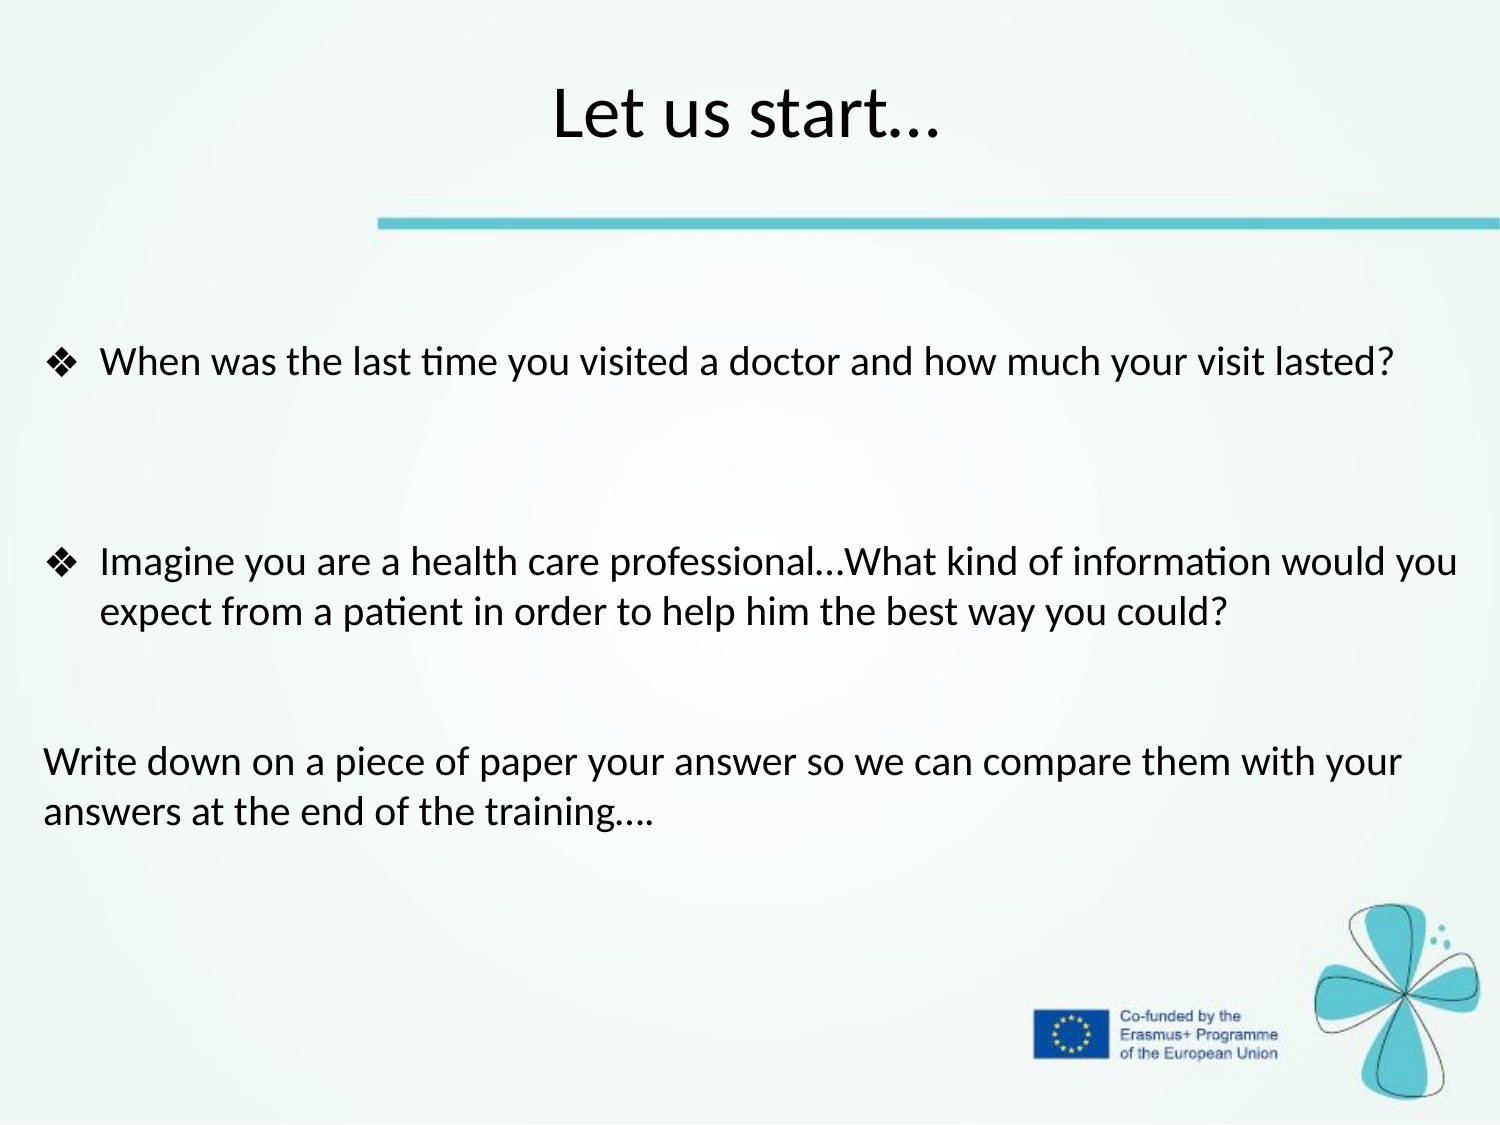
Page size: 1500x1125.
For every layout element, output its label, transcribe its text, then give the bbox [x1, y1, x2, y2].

text_box When was the last time you visited a doctor and how much your visit lasted? Imagine you are a health care professional…What kind of information would you expect from a patient in order to help him the best way you could? Write down on a piece of paper your answer so we can compare them with your answers at the end of the training…. [28, 326, 1499, 842]
picture [0, 0, 1500, 1125]
text_box Let us start… [537, 54, 965, 160]
